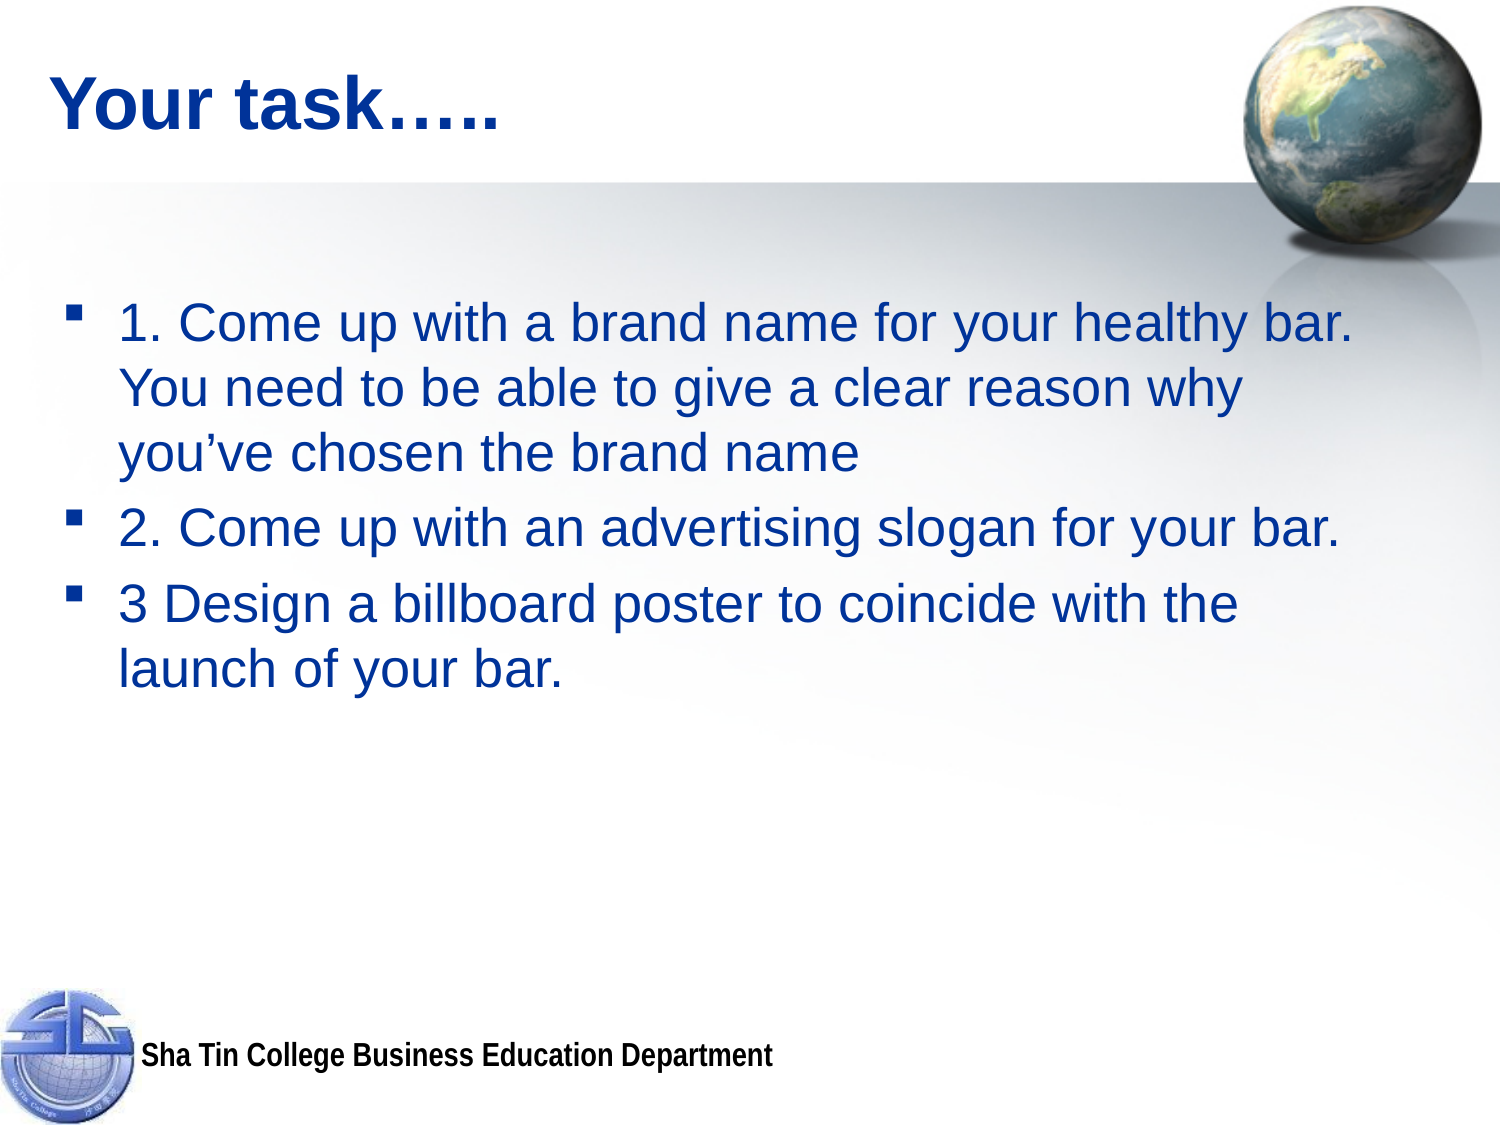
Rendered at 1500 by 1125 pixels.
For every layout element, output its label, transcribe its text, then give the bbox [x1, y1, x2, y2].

list 1. Come up with a brand name for your healthy bar. You need to be able to give a clear reason why you’ve chosen the brand name 2. Come up with an advertising slogan for your bar. 3 Design a billboard poster to coincide with the launch of your bar. [46, 279, 1416, 971]
picture [0, 0, 1500, 1125]
title Your task….. [33, 30, 1228, 170]
